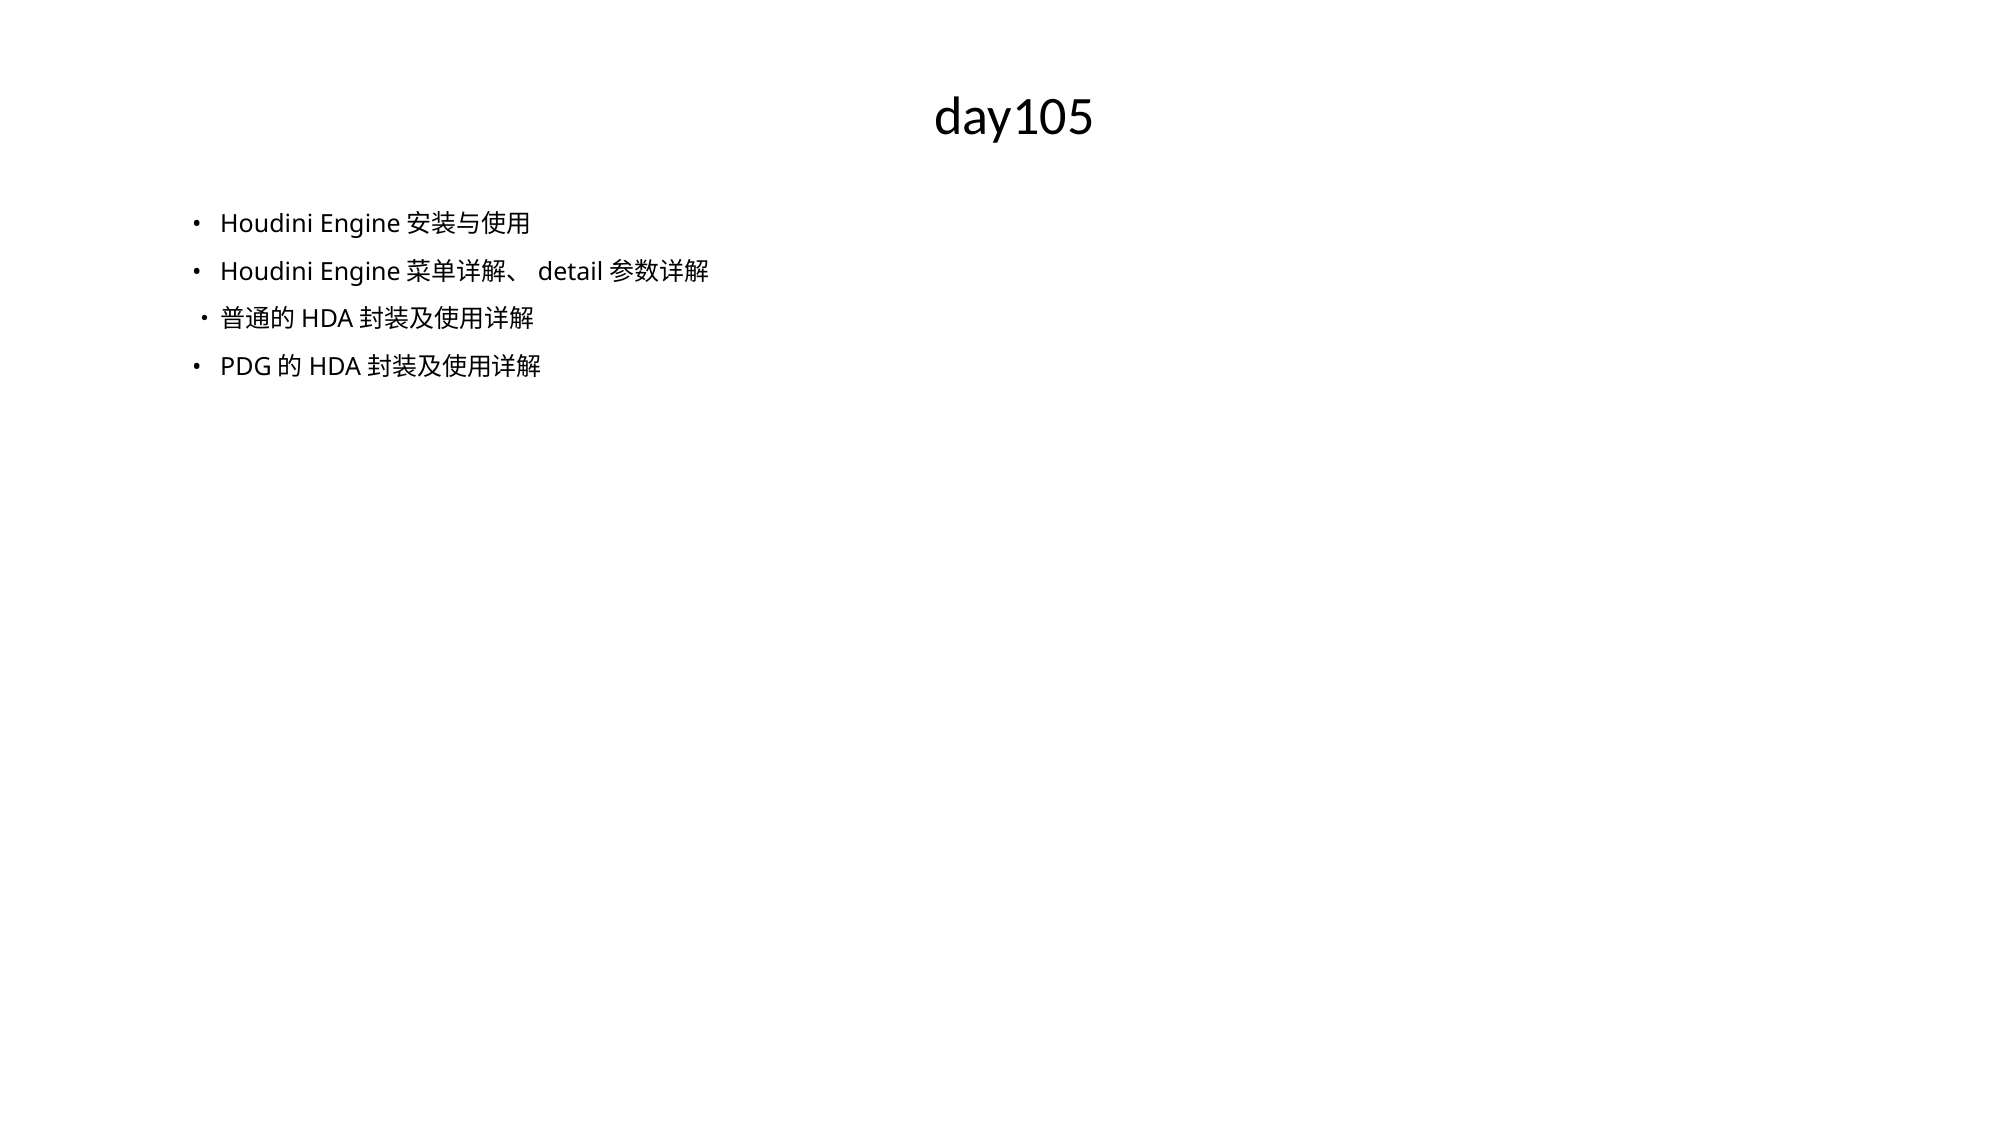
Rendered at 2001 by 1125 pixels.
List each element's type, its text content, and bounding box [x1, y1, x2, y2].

text_box day105 [543, 42, 1486, 154]
subtitle • Houdini Engine安装与使用 • Houdini Engine菜单详解、detail参数详解 • 普通的HDA封装及使用详解 • PDG的HDA封装及使用详解 [176, 203, 1815, 903]
